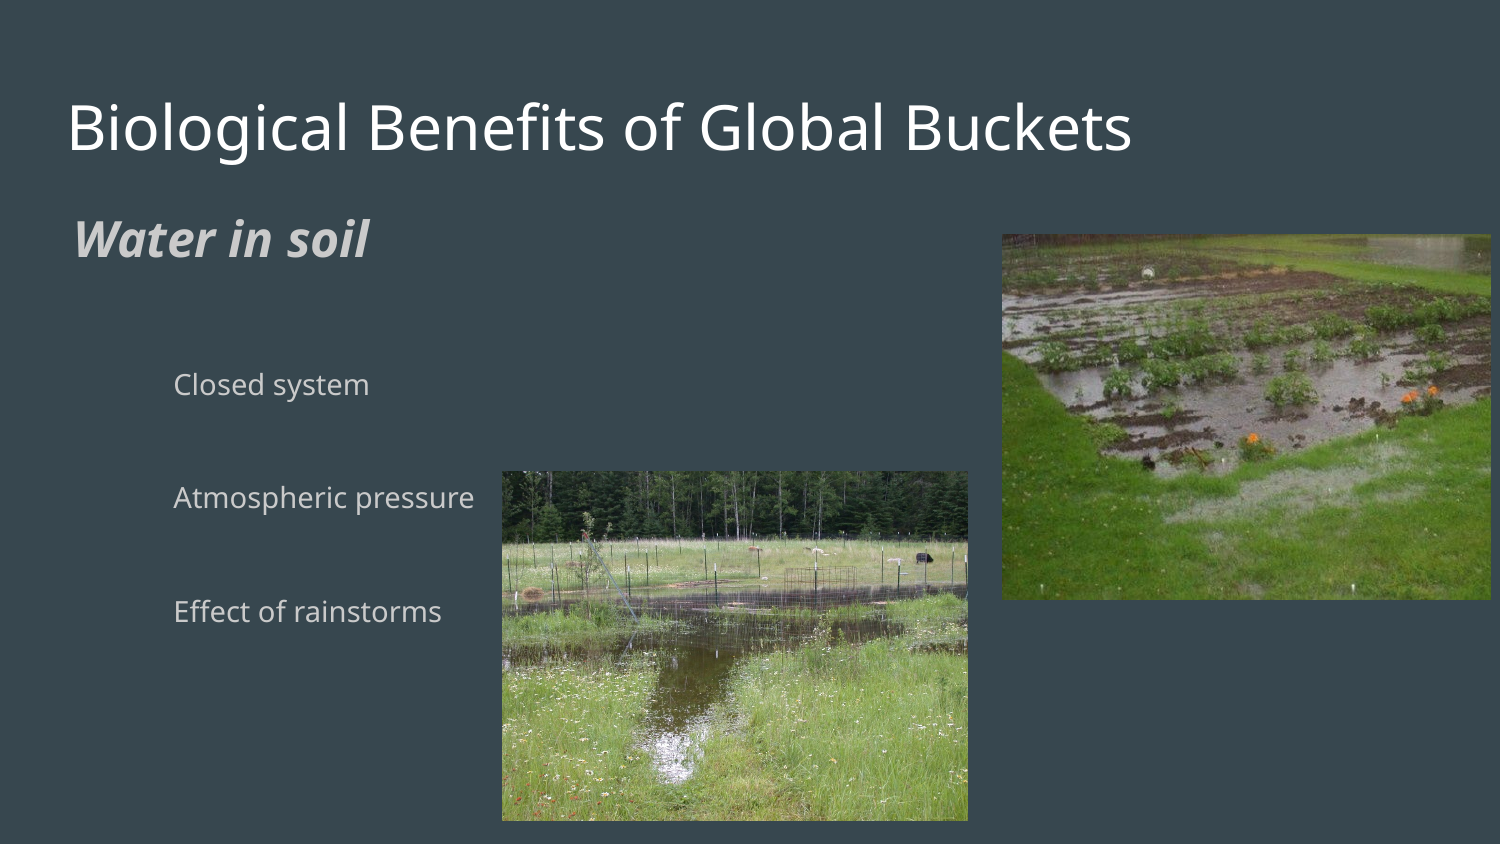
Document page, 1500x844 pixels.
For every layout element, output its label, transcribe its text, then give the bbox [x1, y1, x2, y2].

title Biological Benefits of Global Buckets [51, 72, 1449, 167]
picture [502, 471, 968, 821]
list Water in soil Closed system Atmospheric pressure Effect of rainstorms [45, 183, 1444, 745]
picture [1001, 233, 1491, 601]
